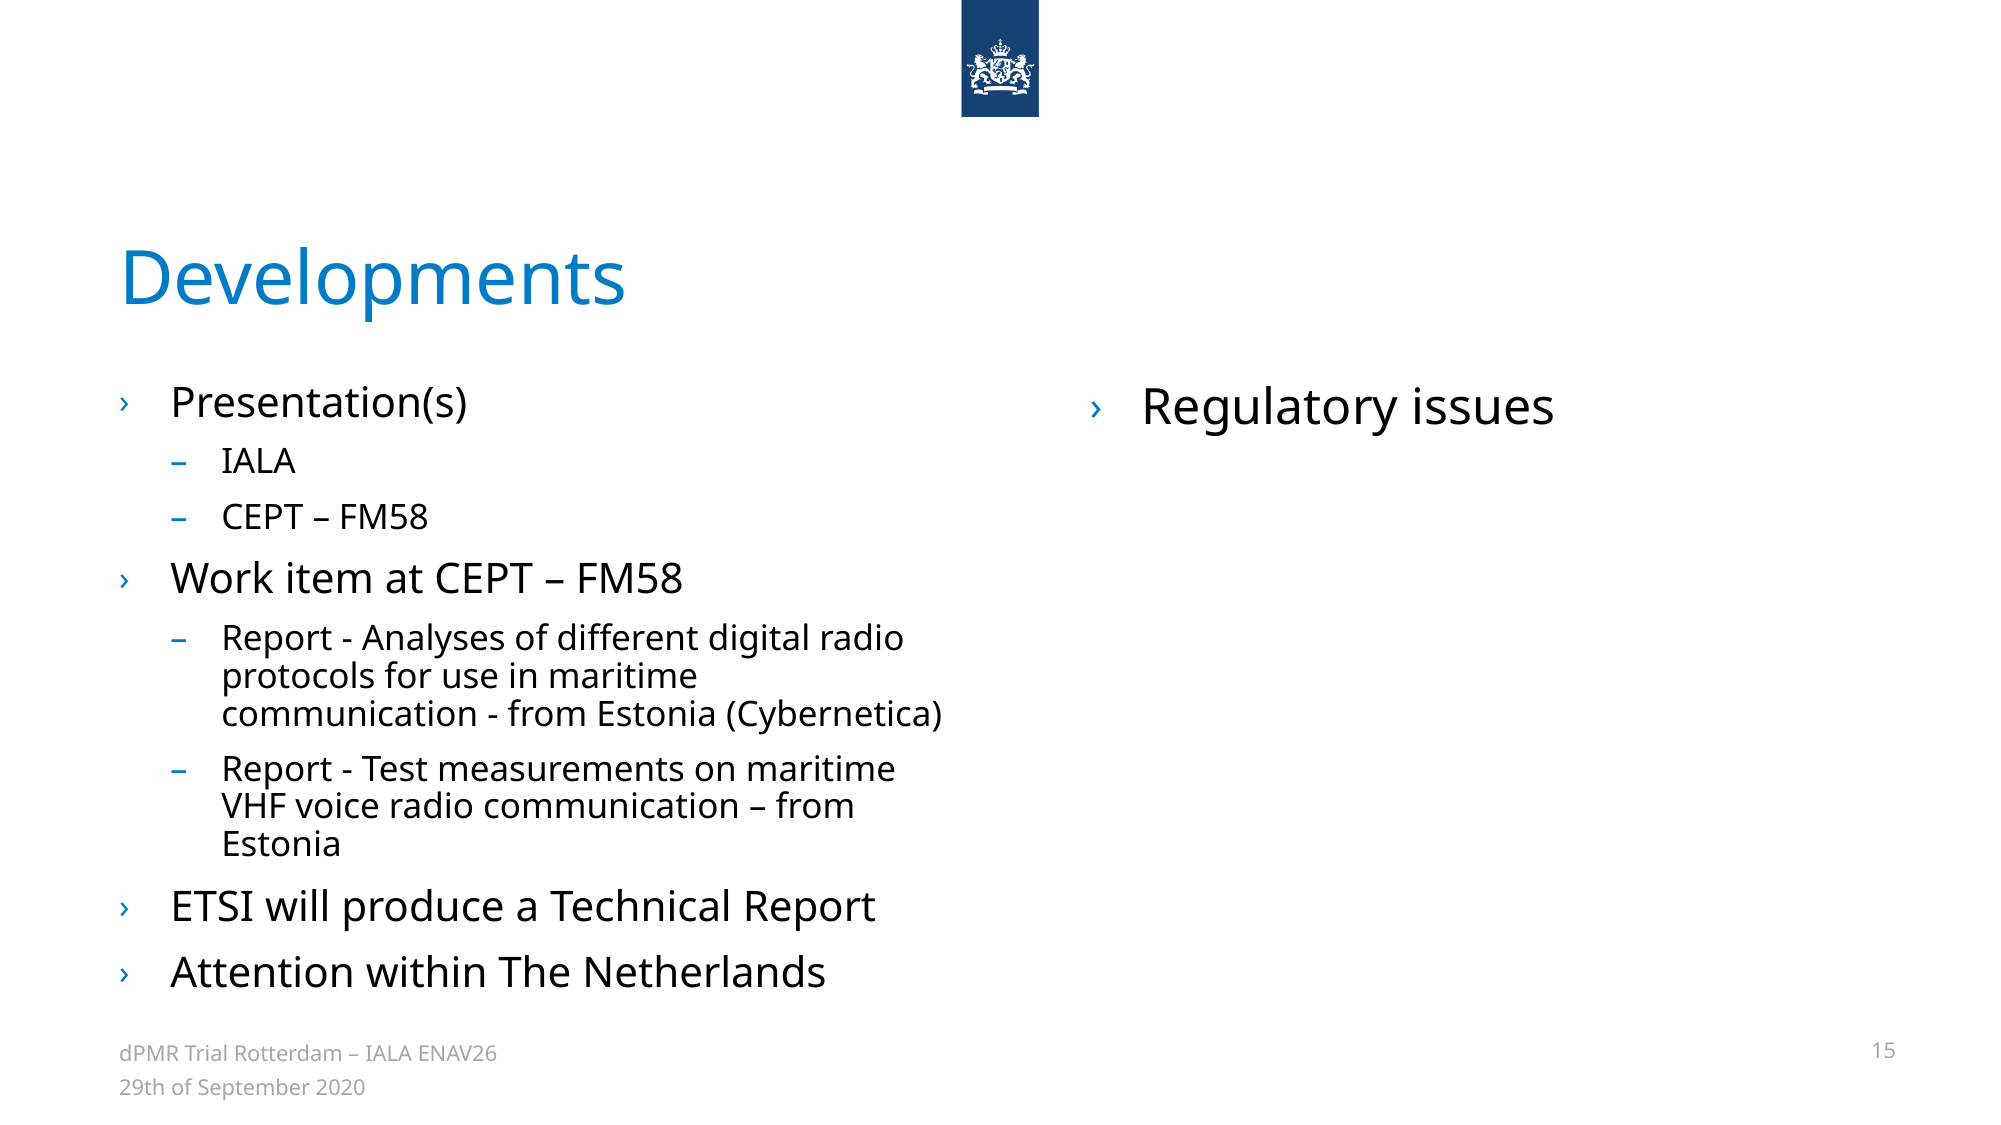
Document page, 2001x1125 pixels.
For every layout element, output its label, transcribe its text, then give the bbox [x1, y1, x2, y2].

footer dPMR Trial Rotterdam – IALA ENAV26 [104, 1020, 925, 1074]
list Regulatory issues [1074, 373, 1896, 1020]
picture [924, 0, 1075, 166]
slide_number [104, 1074, 925, 1117]
slide_number 15 [1074, 1020, 1897, 1074]
list Presentation(s) IALA CEPT – FM58 Work item at CEPT – FM58 Report - Analyses of different digital radio protocols for use in maritime communication - from Estonia (Cybernetica) Report - Test measurements on maritime VHF voice radio communication – from Estonia ETSI will produce a Technical Report Attention within The Netherlands [104, 373, 962, 1021]
title Developments [104, 172, 1897, 329]
